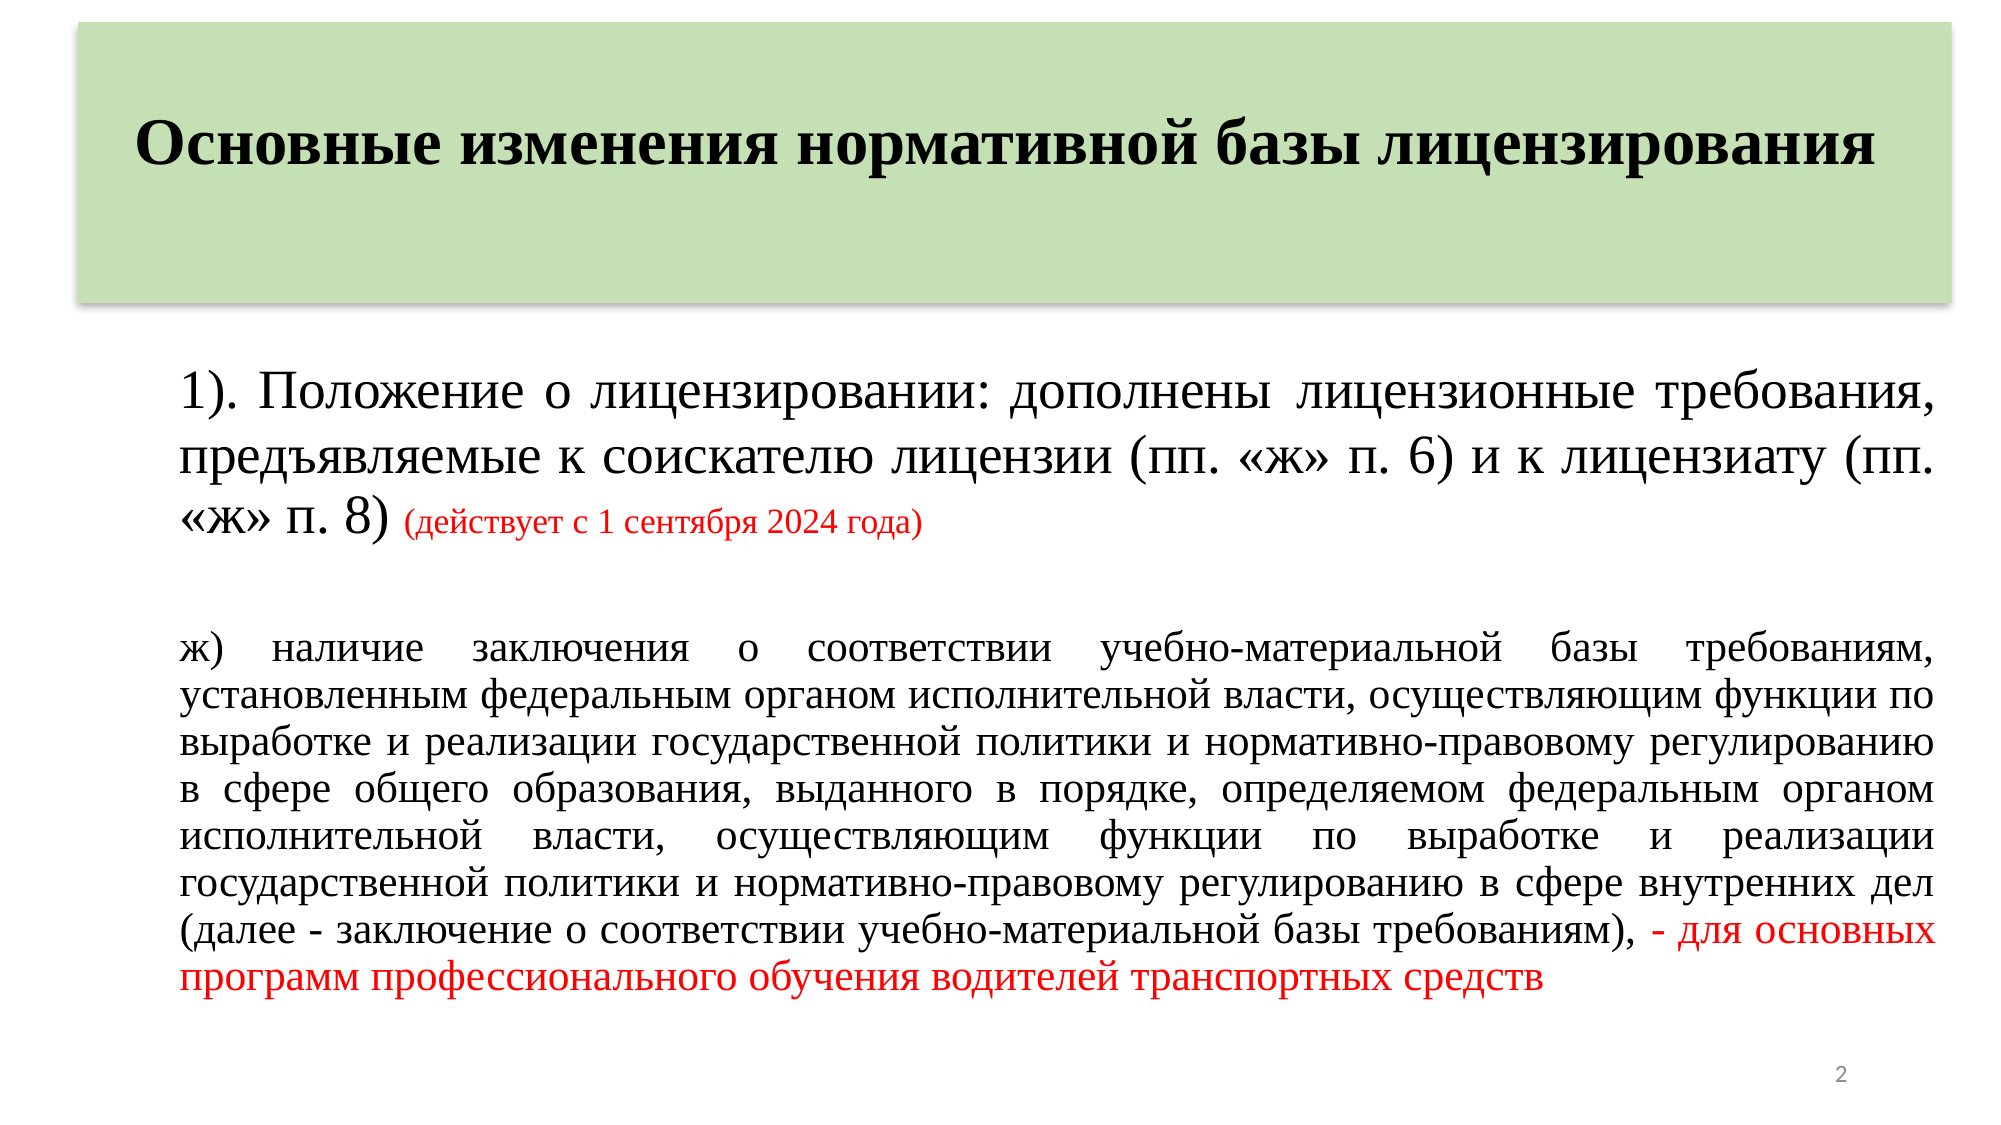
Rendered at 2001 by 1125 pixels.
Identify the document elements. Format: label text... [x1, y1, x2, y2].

text_box Основные изменения нормативной базы лицензирования [78, 22, 1952, 304]
slide_number 2 [1412, 1042, 1863, 1103]
list 1). Положение о лицензировании: дополнены лицензионные требования, предъявляемые к соискателю лицензии (пп. «ж» п. 6) и к лицензиату (пп. «ж» п. 8) (действует с 1 сентября 2024 года) ж) наличие заключения о соответствии учебно-материальной базы требованиям, установленным федеральным органом исполнительной власти, осуществляющим функции по выработке и реализации государственной политики и нормативно-правовому регулированию в сфере общего образования, выданного в порядке, определяемом федеральным органом исполнительной власти, осуществляющим функции по выработке и реализации государственной политики и нормативно-правовому регулированию в сфере внутренних дел (далее - заключение о соответствии учебно-материальной базы требованиям), - для основных программ профессионального обучения водителей транспортных средств [93, 332, 1952, 1047]
